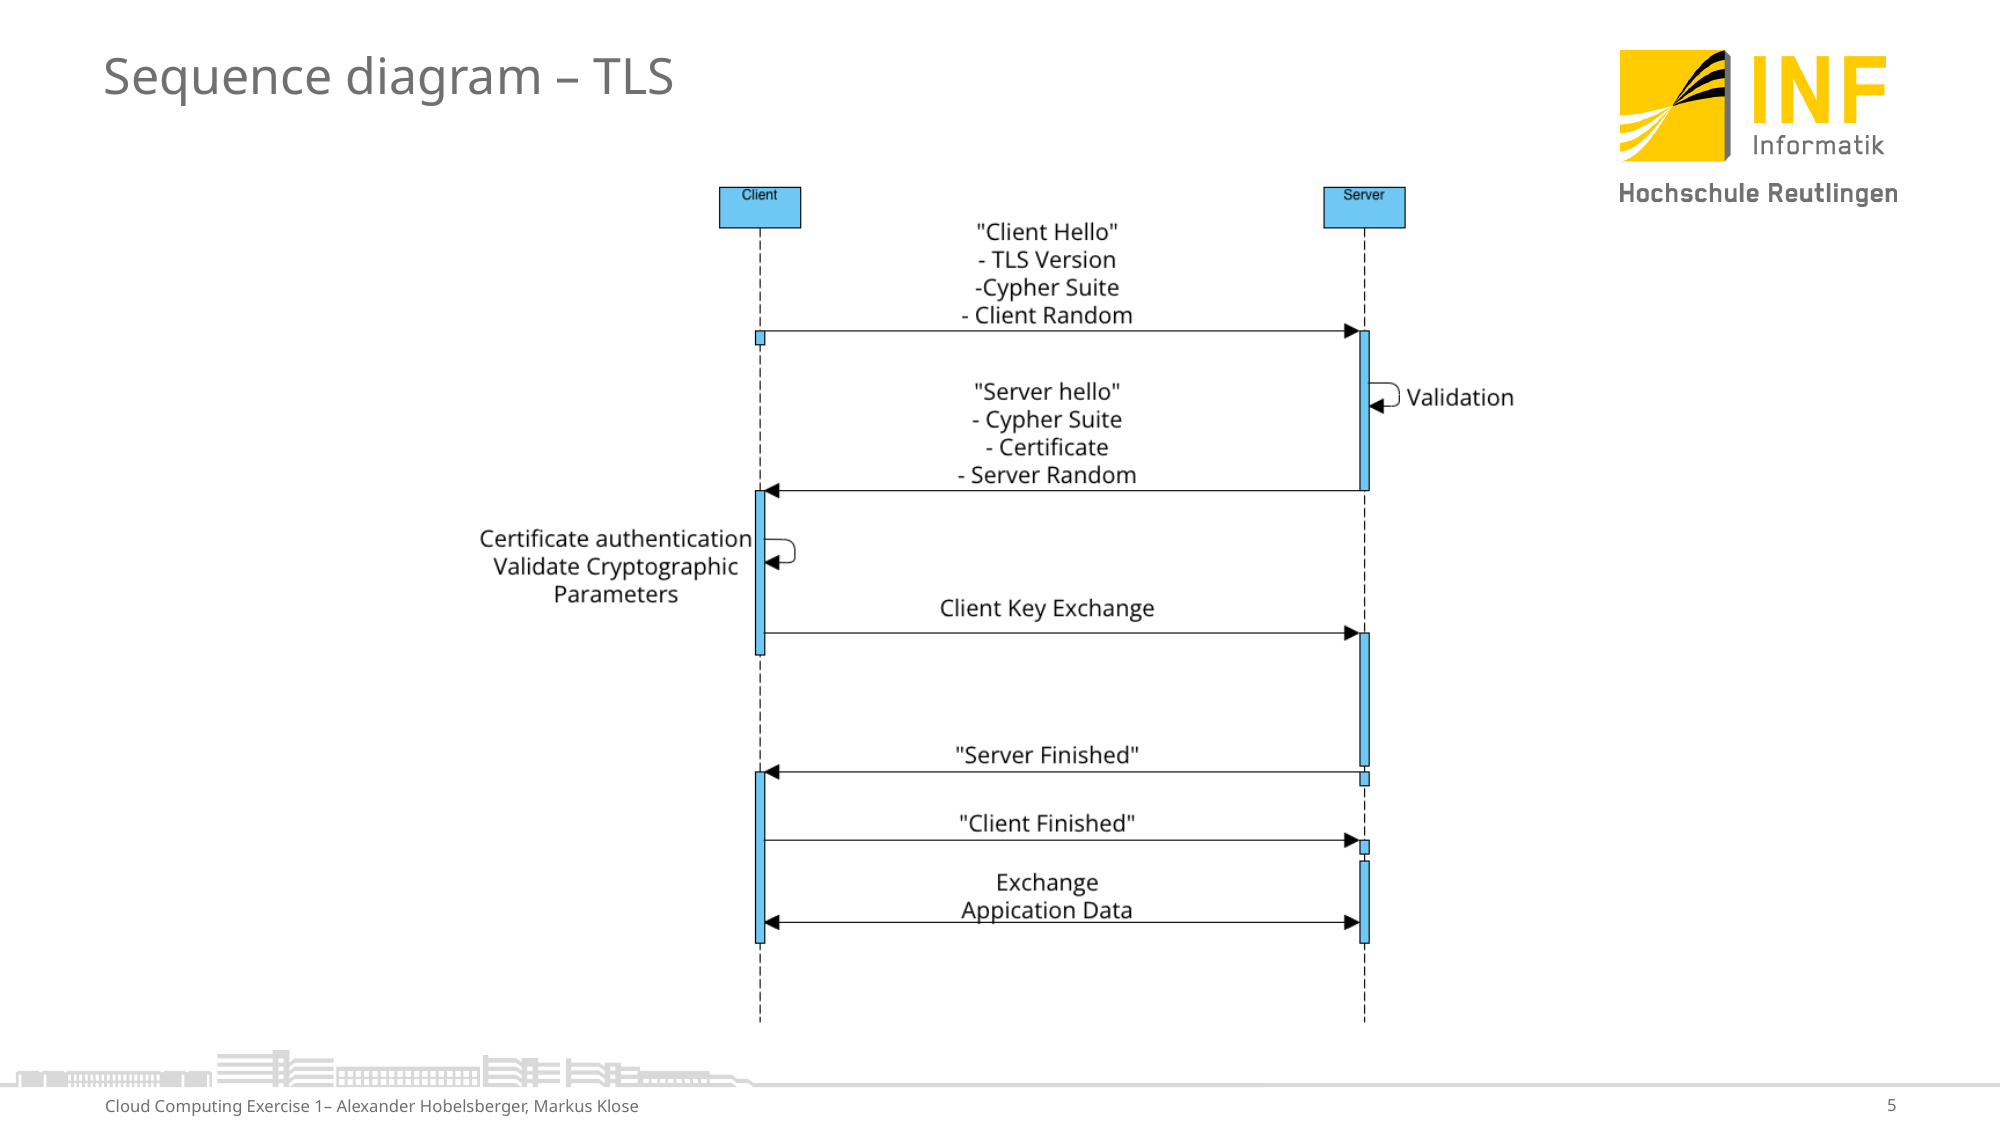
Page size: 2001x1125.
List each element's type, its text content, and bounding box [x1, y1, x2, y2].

title Sequence diagram – TLS [103, 51, 1473, 164]
picture [447, 150, 1576, 1055]
footer Cloud Computing Exercise 1– Alexander Hobelsberger, Markus Klose [105, 1087, 1576, 1125]
picture [1620, 50, 1897, 207]
slide_number 5 [1752, 1087, 1897, 1125]
